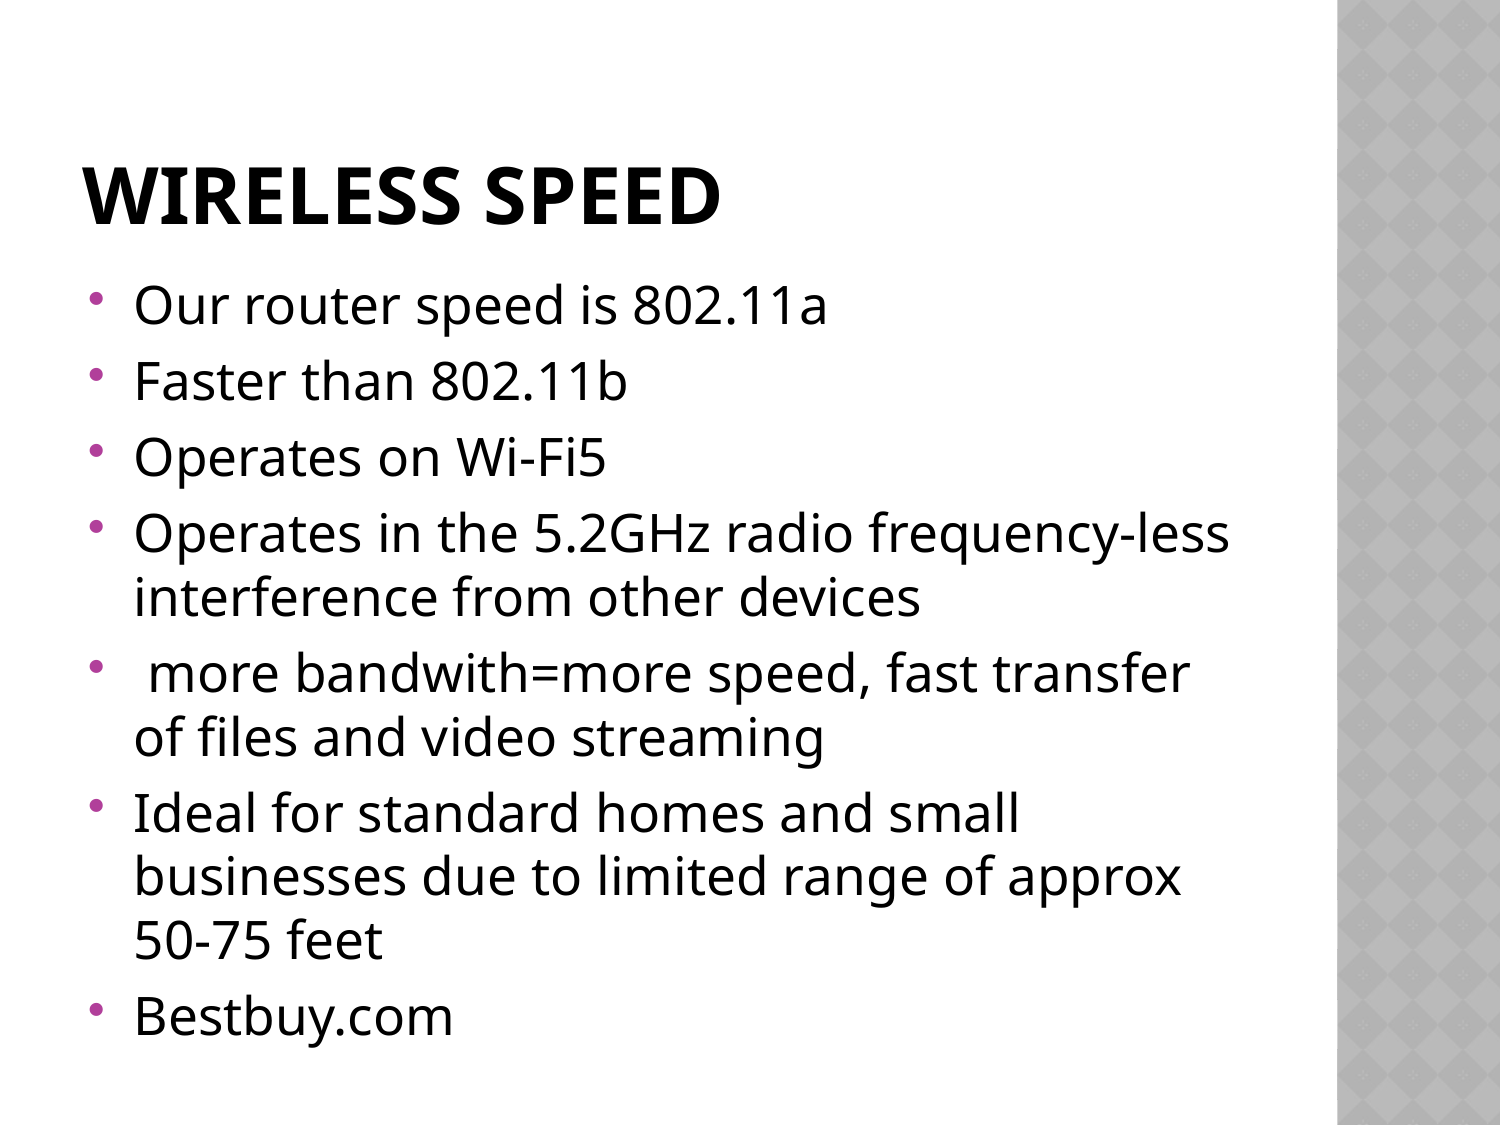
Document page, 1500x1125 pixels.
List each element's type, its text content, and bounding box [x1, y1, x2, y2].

list Our router speed is 802.11a Faster than 802.11b Operates on Wi-Fi5 Operates in the 5.2GHz radio frequency-less interference from other devices more bandwith=more speed, fast transfer of files and video streaming Ideal for standard homes and small businesses due to limited range of approx 50-75 feet Bestbuy.com [75, 264, 1263, 1059]
title Wireless speed [75, 52, 1263, 240]
